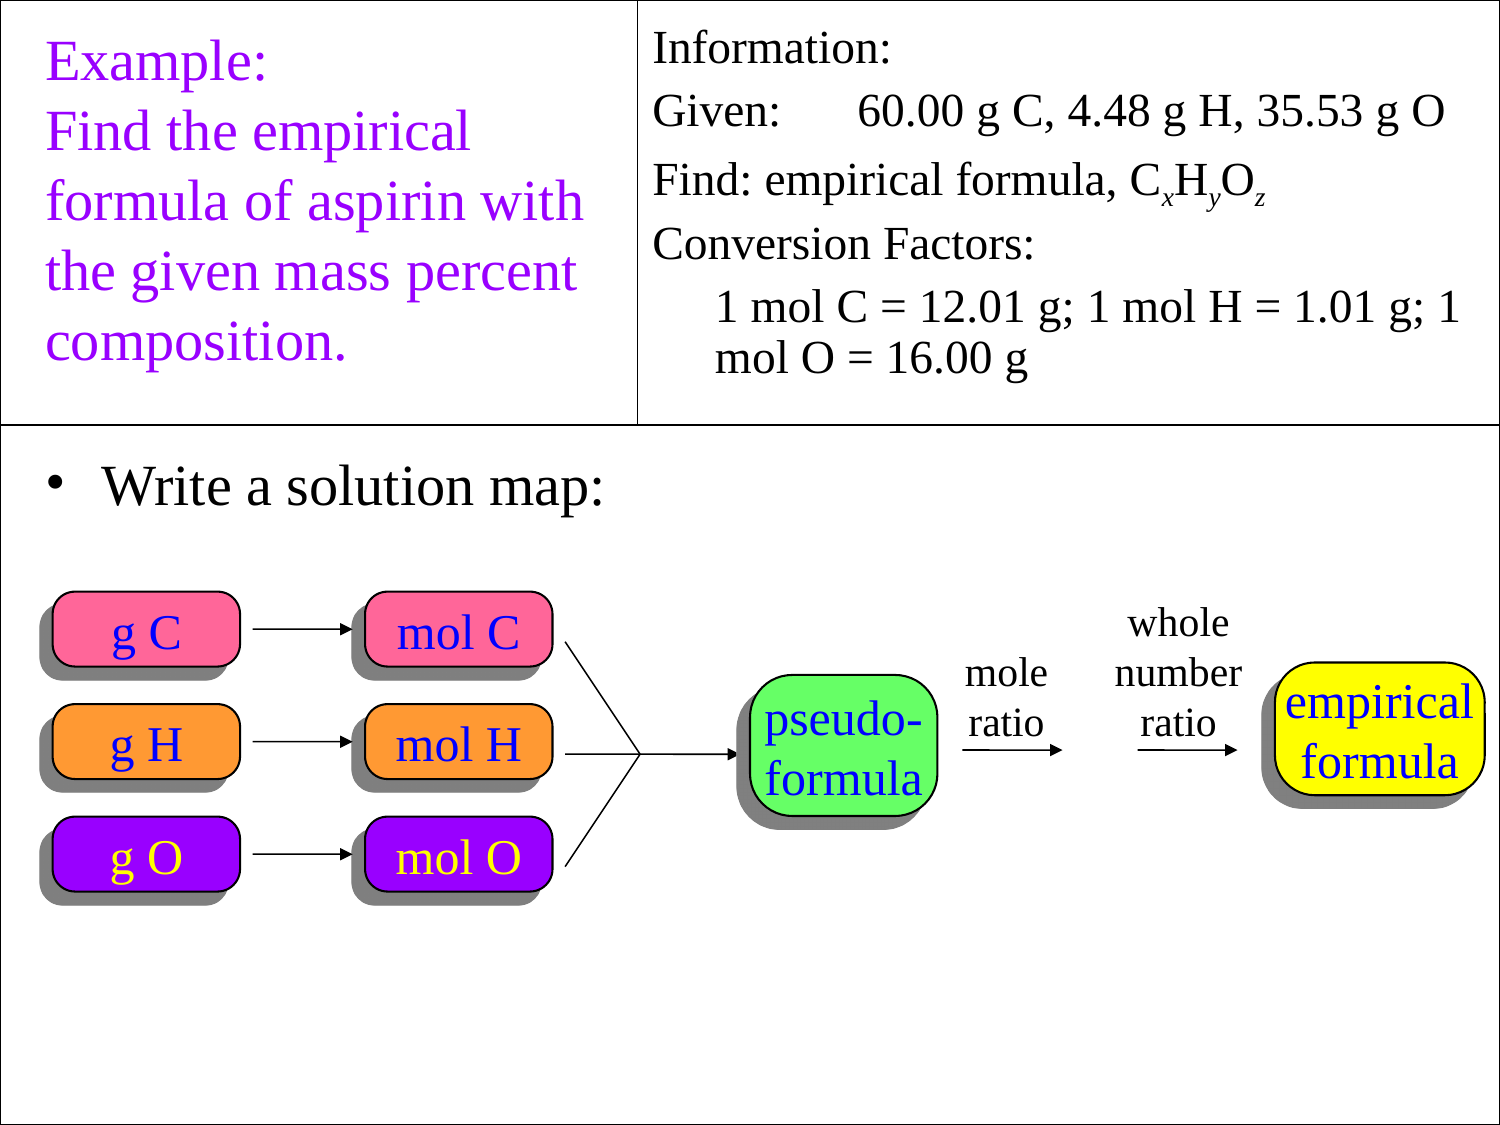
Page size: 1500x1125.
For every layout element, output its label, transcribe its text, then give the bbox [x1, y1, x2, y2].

text_box whole number ratio [1099, 587, 1258, 753]
text_box [565, 748, 737, 761]
text_box mol C [365, 591, 553, 667]
text_box pseudo- formula [750, 674, 938, 817]
text_box g H [52, 704, 241, 780]
text_box Example: Find the empirical formula of aspirin with the given mass percent composition. [0, 0, 638, 425]
text_box [252, 623, 353, 636]
text_box mol O [365, 816, 553, 892]
text_box [252, 735, 353, 748]
text_box g C [52, 591, 241, 667]
text_box Write a solution map: [0, 425, 1500, 1125]
text_box empirical formula [1274, 662, 1485, 796]
text_box mol H [365, 704, 553, 780]
text_box mole ratio [950, 637, 1064, 753]
text_box Information: Given: 60.00 g C, 4.48 g H, 35.53 g O Find: empirical formula, CxHyOz Conversion Factors: 1 mol C = 12.01 g; 1 mol H = 1.01 g; 1 mol O = 16.00 g [638, 0, 1500, 425]
text_box [252, 848, 353, 861]
text_box g O [52, 816, 241, 892]
